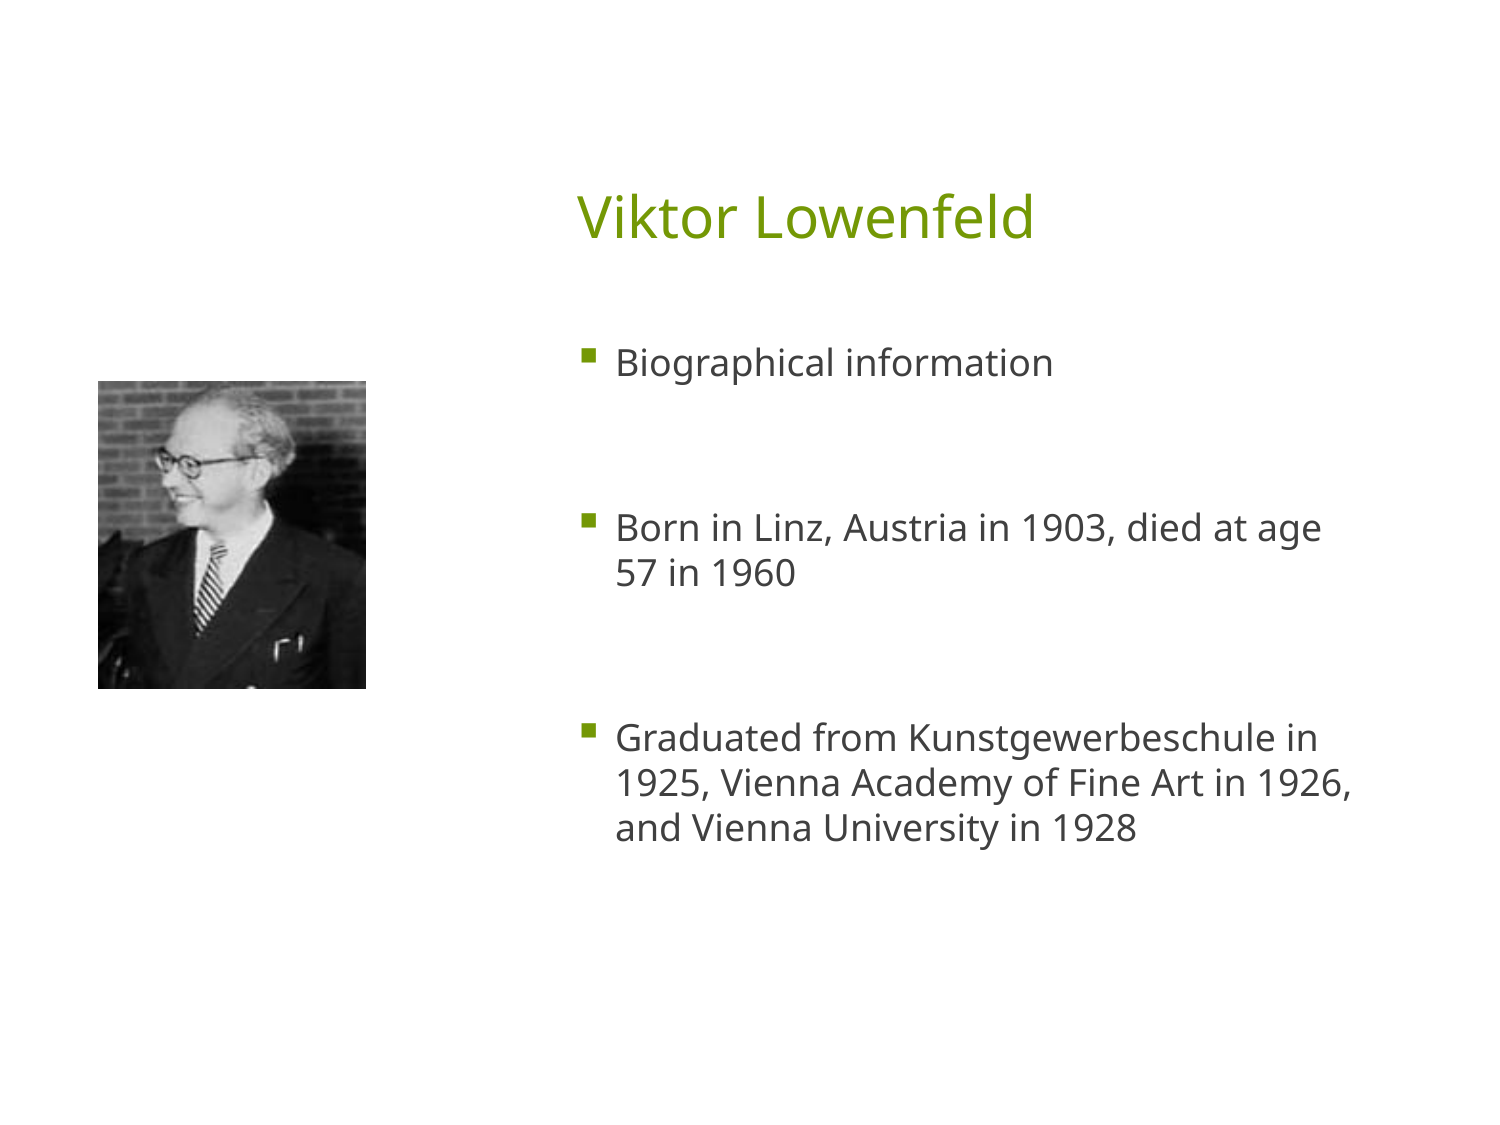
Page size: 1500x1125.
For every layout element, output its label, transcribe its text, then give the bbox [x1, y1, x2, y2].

title Viktor Lowenfeld [562, 112, 1375, 258]
list Biographical information Born in Linz, Austria in 1903, died at age 57 in 1960 Graduated from Kunstgewerbeschule in 1925, Vienna Academy of Fine Art in 1926, and Vienna University in 1928 [562, 331, 1374, 1005]
picture [98, 381, 366, 689]
